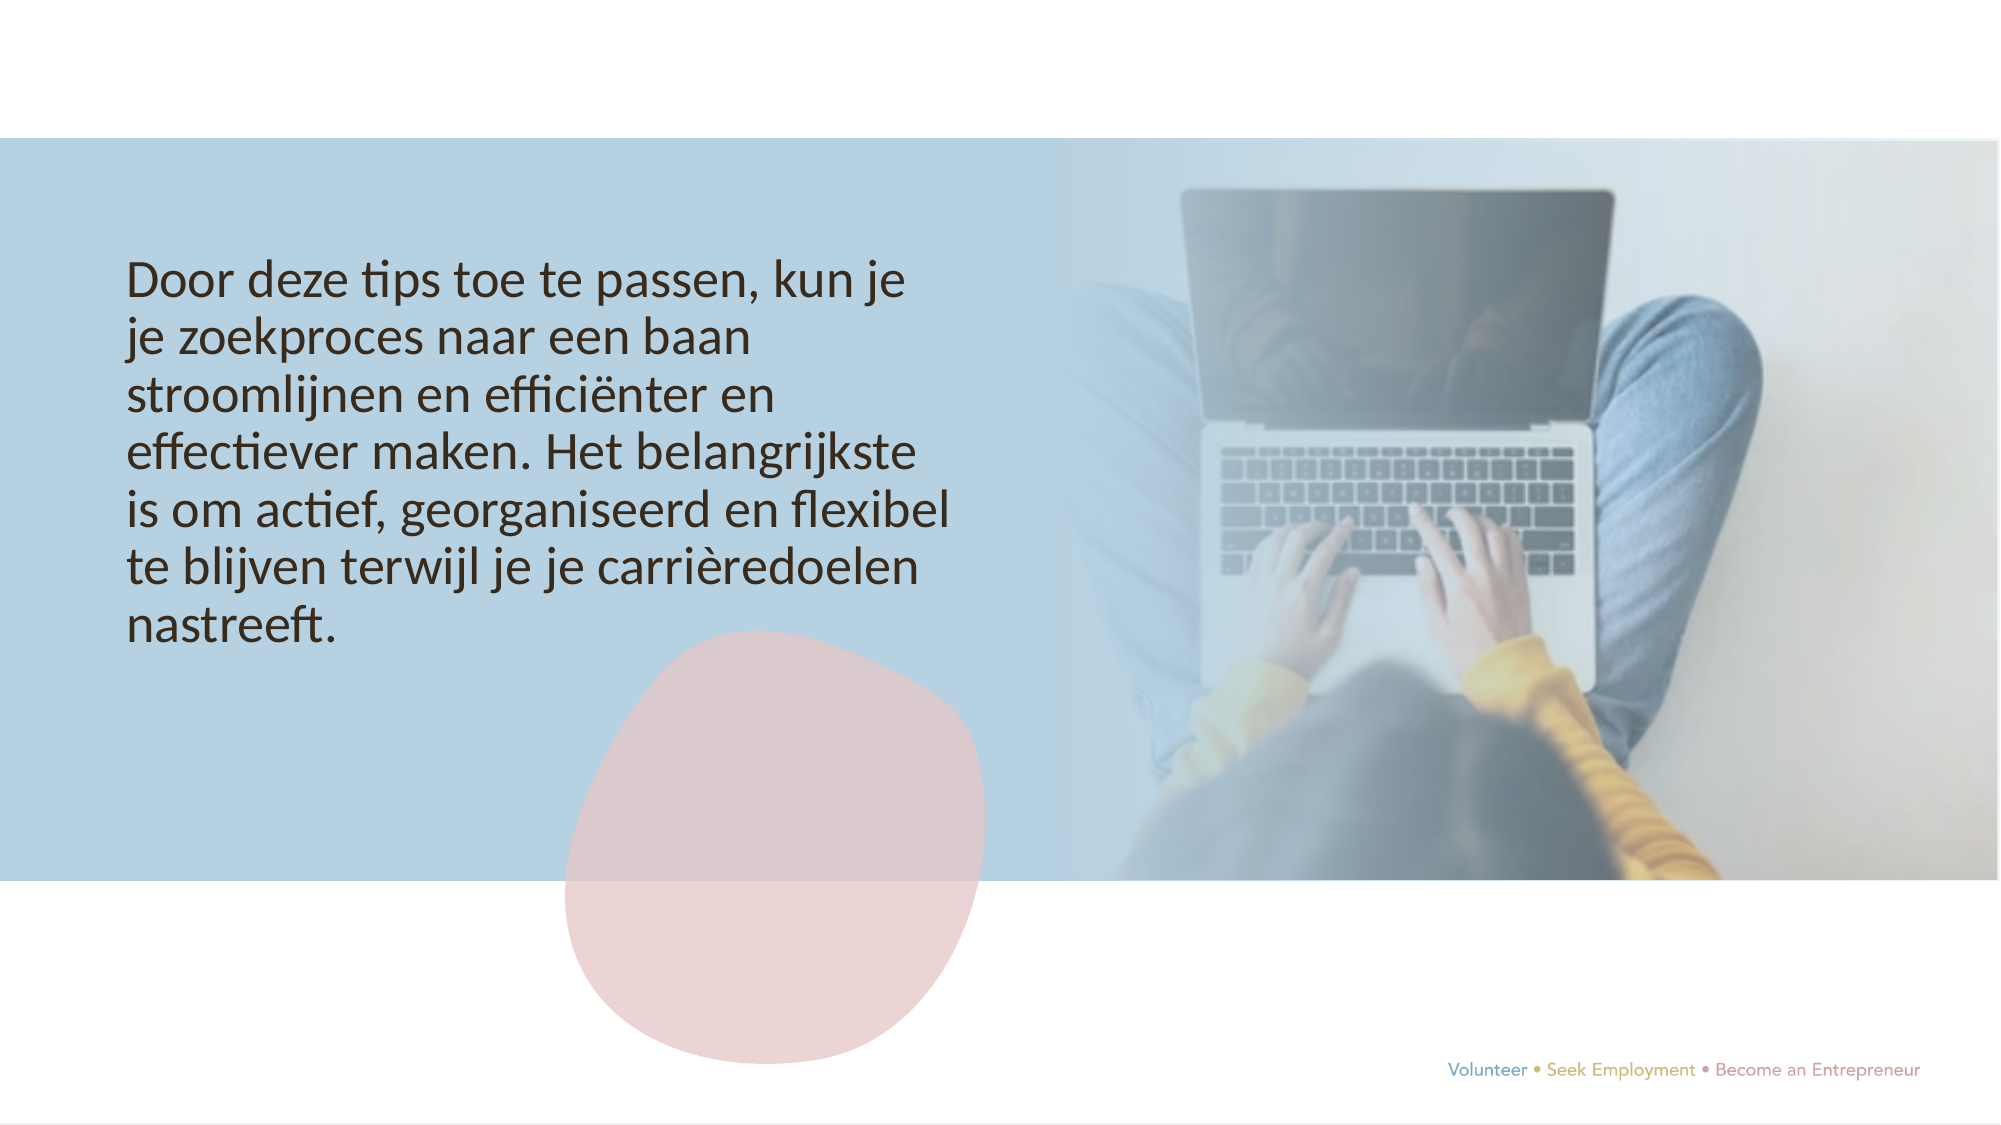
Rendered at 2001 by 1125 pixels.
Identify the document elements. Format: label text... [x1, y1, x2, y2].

picture [1418, 1046, 1971, 1103]
text_box Door deze tips toe te passen, kun je je zoekproces naar een baan stroomlijnen en efficiënter en effectiever maken. Het belangrijkste is om actief, georganiseerd en flexibel te blijven terwijl je je carrièredoelen nastreeft. [111, 243, 247, 715]
picture [247, 141, 1998, 880]
text_box [565, 880, 979, 1064]
text_box [0, 137, 2000, 881]
